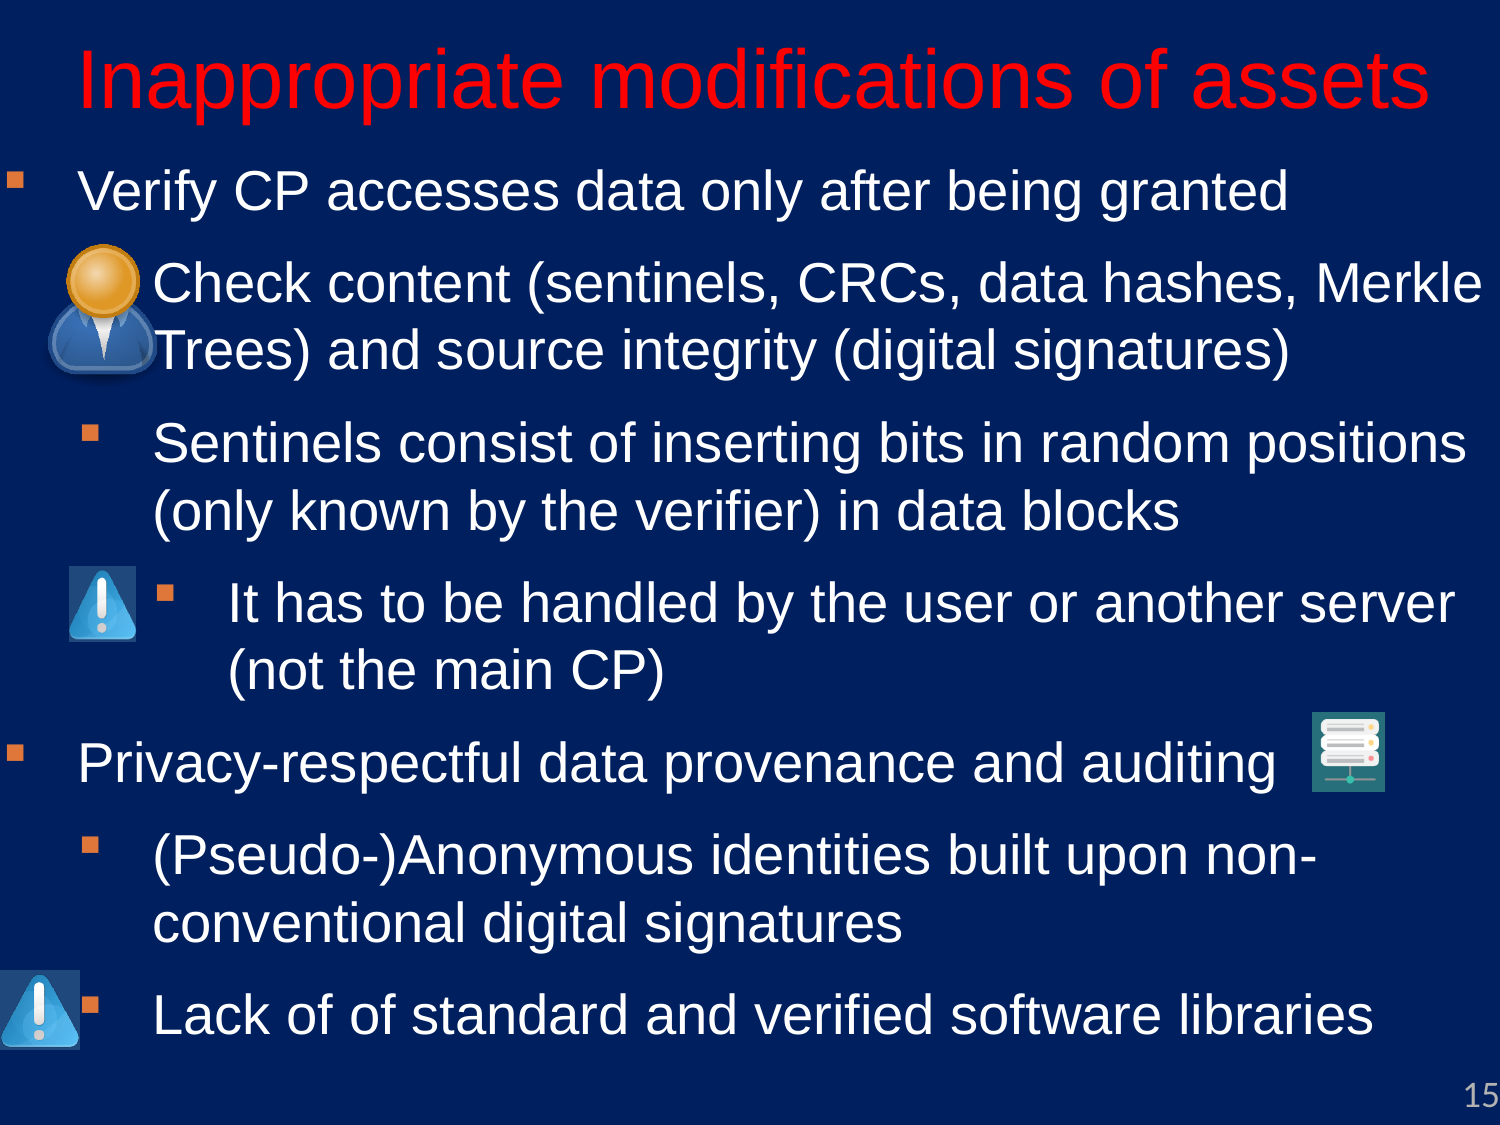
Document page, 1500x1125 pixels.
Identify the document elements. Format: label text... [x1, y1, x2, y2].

title Inappropriate modifications of assets [50, 0, 1462, 152]
picture [24, 237, 181, 394]
slide_number 15 [1437, 1069, 1500, 1125]
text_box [0, 153, 1500, 1056]
picture [1312, 712, 1386, 792]
picture [0, 969, 81, 1051]
